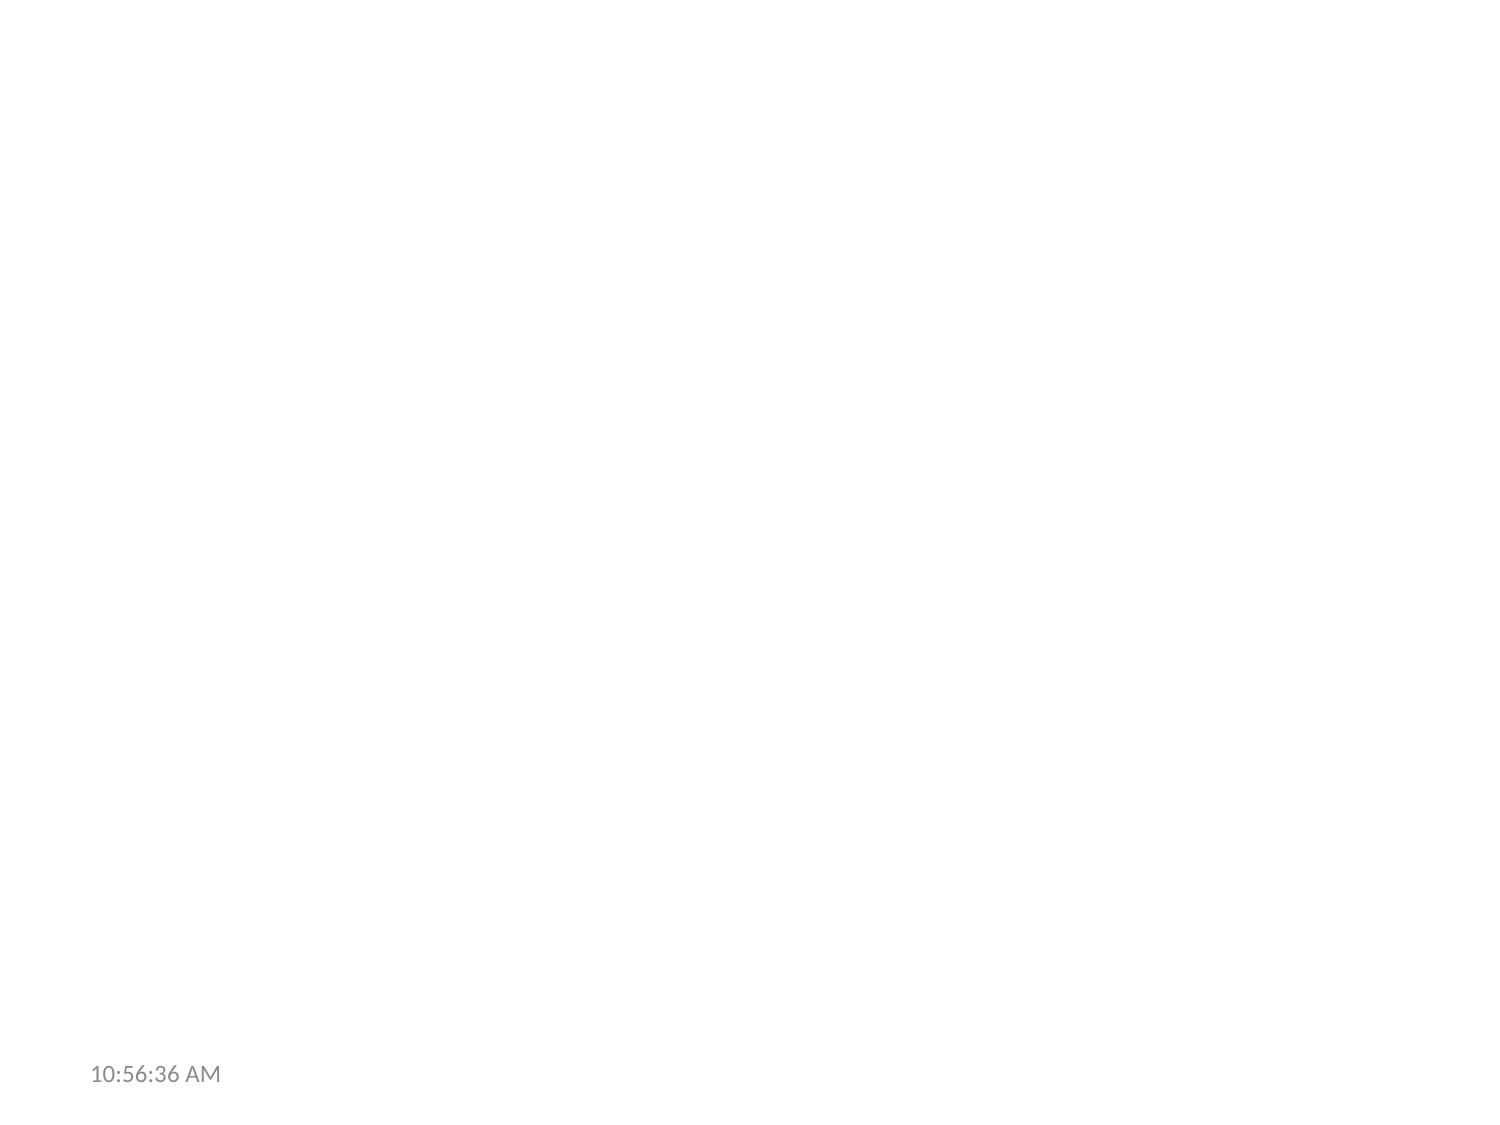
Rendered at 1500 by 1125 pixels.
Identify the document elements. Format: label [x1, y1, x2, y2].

slide_number [75, 1042, 425, 1103]
